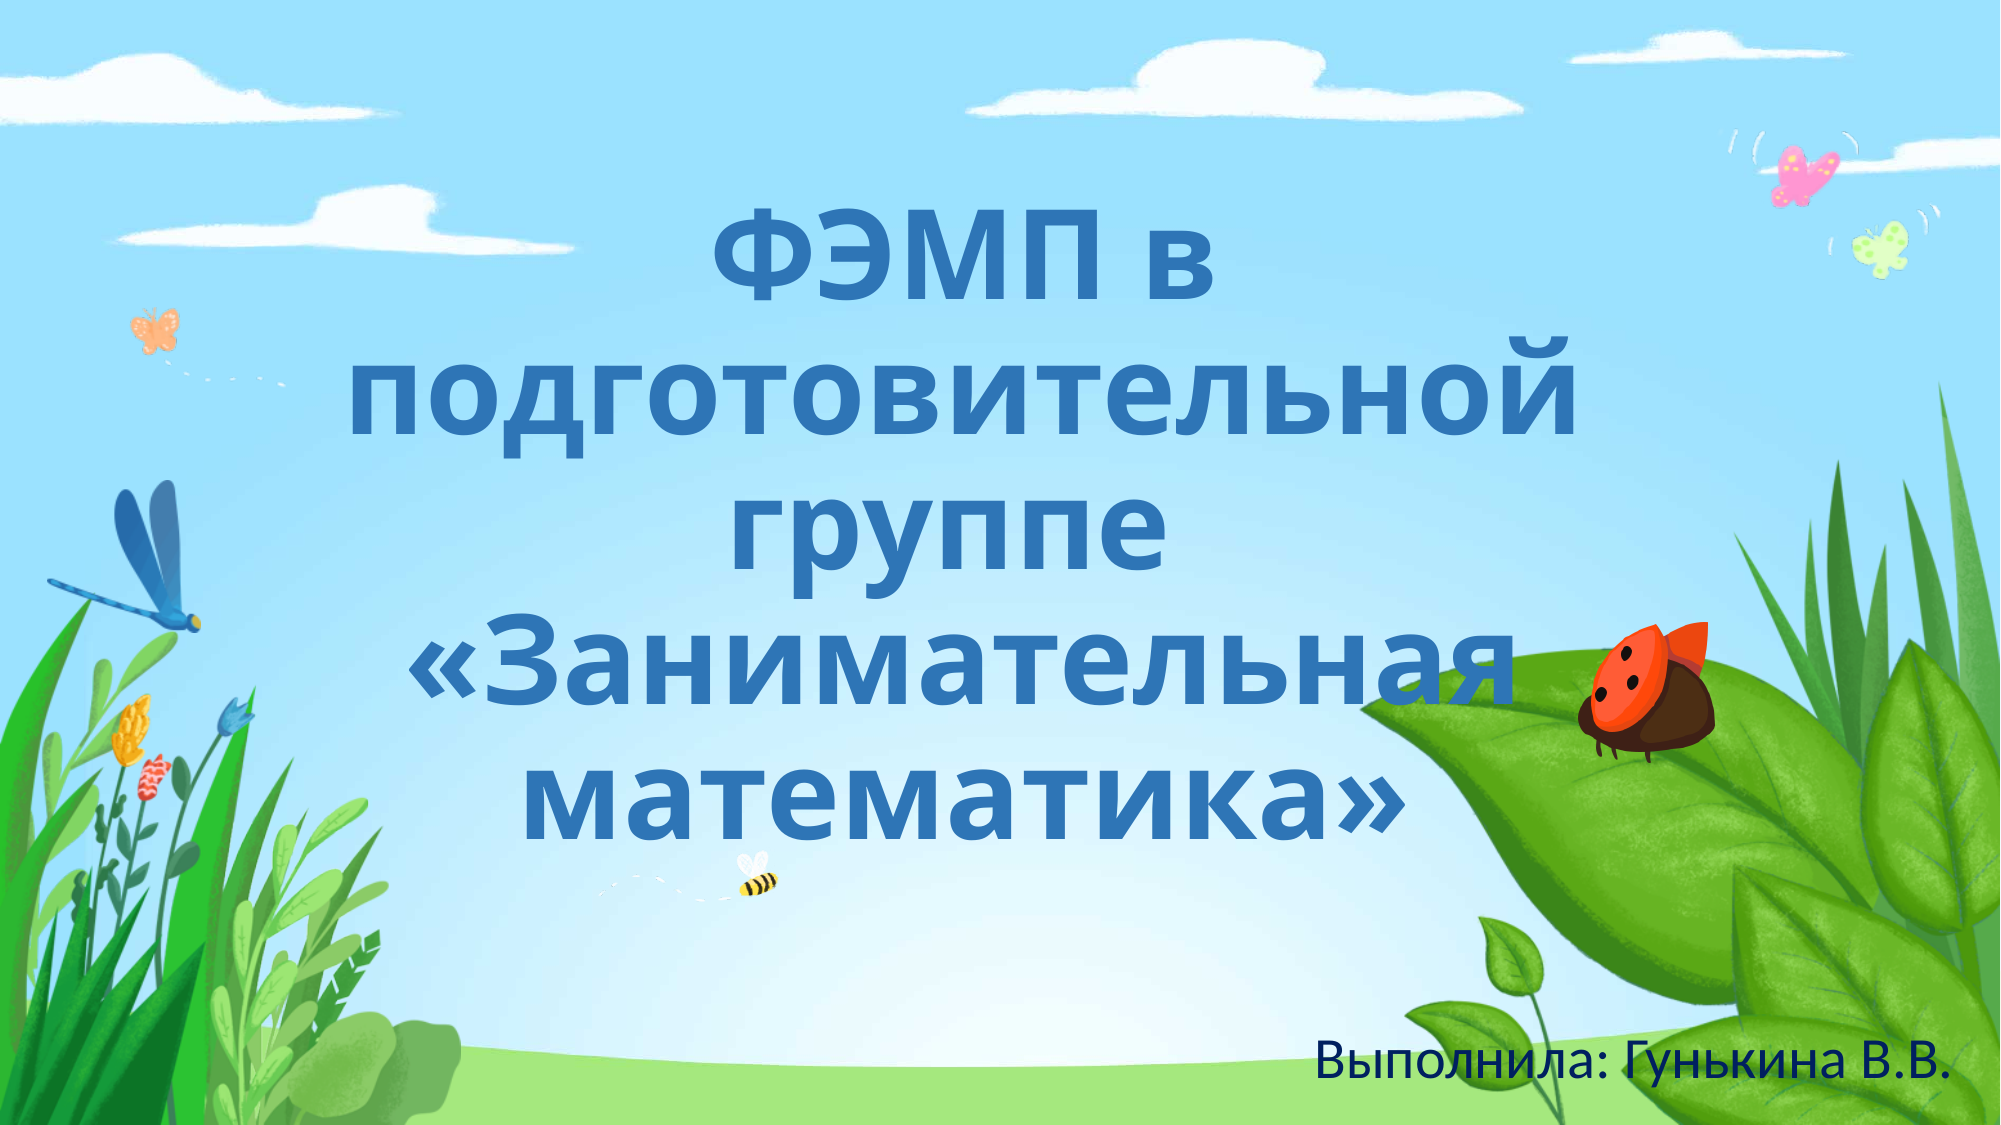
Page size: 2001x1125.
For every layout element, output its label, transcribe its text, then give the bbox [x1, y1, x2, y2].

picture [0, 0, 2001, 1125]
text_box Выполнила: Гунькина В.В. [1267, 1030, 2000, 1125]
title ФЭМП в подготовительной группе «Занимательная математика» [214, 173, 1715, 874]
text_box [817, 1030, 1242, 1125]
